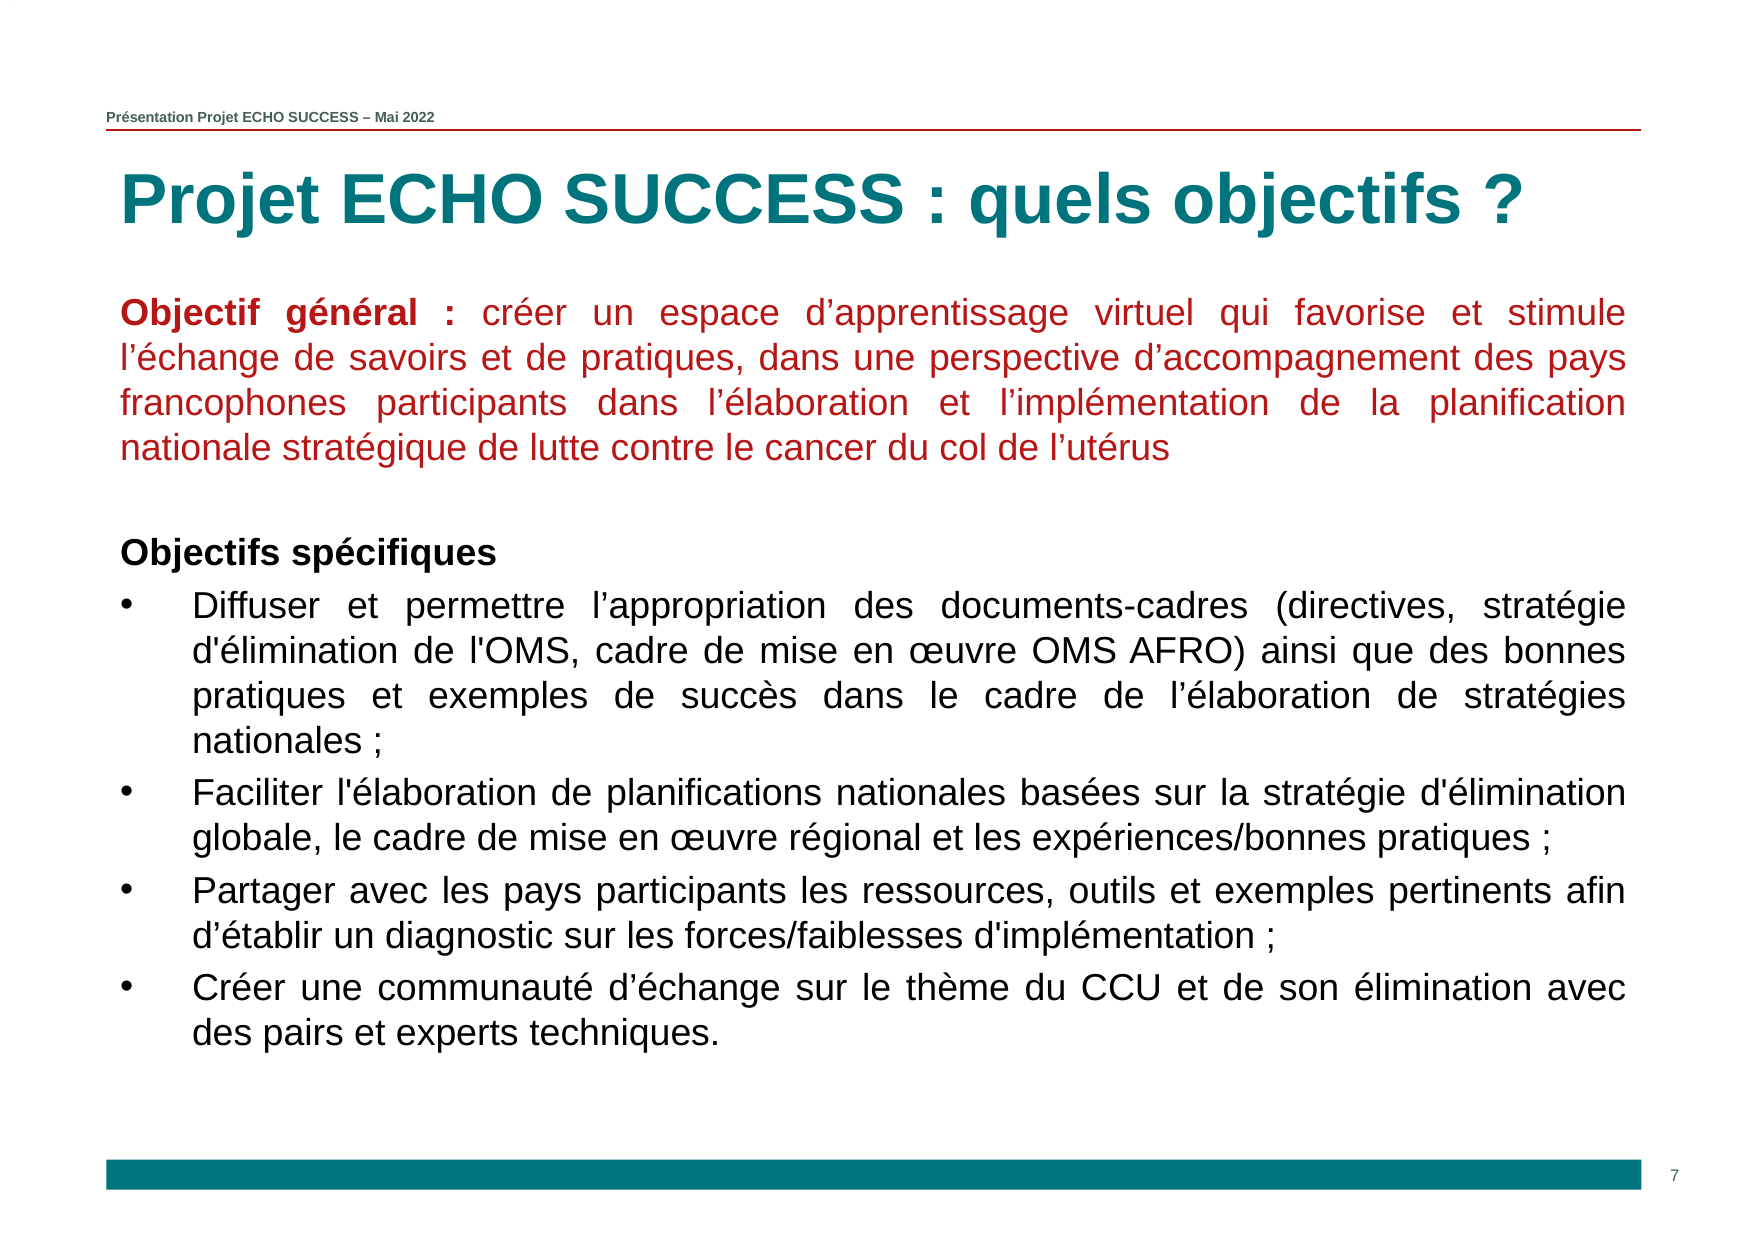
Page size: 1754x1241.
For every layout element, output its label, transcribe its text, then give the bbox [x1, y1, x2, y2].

title Projet ECHO SUCCESS : quels objectifs ? [105, 75, 1642, 280]
list Objectif général : créer un espace d’apprentissage virtuel qui favorise et stimule l’échange de savoirs et de pratiques, dans une perspective d’accompagnement des pays francophones participants dans l’élaboration et l’implémentation de la planification nationale stratégique de lutte contre le cancer du col de l’utérus Objectifs spécifiques Diffuser et permettre l’appropriation des documents-cadres (directives, stratégie d'élimination de l'OMS, cadre de mise en œuvre OMS AFRO) ainsi que des bonnes pratiques et exemples de succès dans le cadre de l’élaboration de stratégies nationales ; Faciliter l'élaboration de planifications nationales basées sur la stratégie d'élimination globale, le cadre de mise en œuvre régional et les expériences/bonnes pratiques ; Partager avec les pays participants les ressources, outils et exemples pertinents afin d’établir un diagnostic sur les forces/faiblesses d'implémentation ; Créer une communauté d’échange sur le thème du CCU et de son élimination avec des pairs et experts techniques. [105, 280, 1642, 1116]
